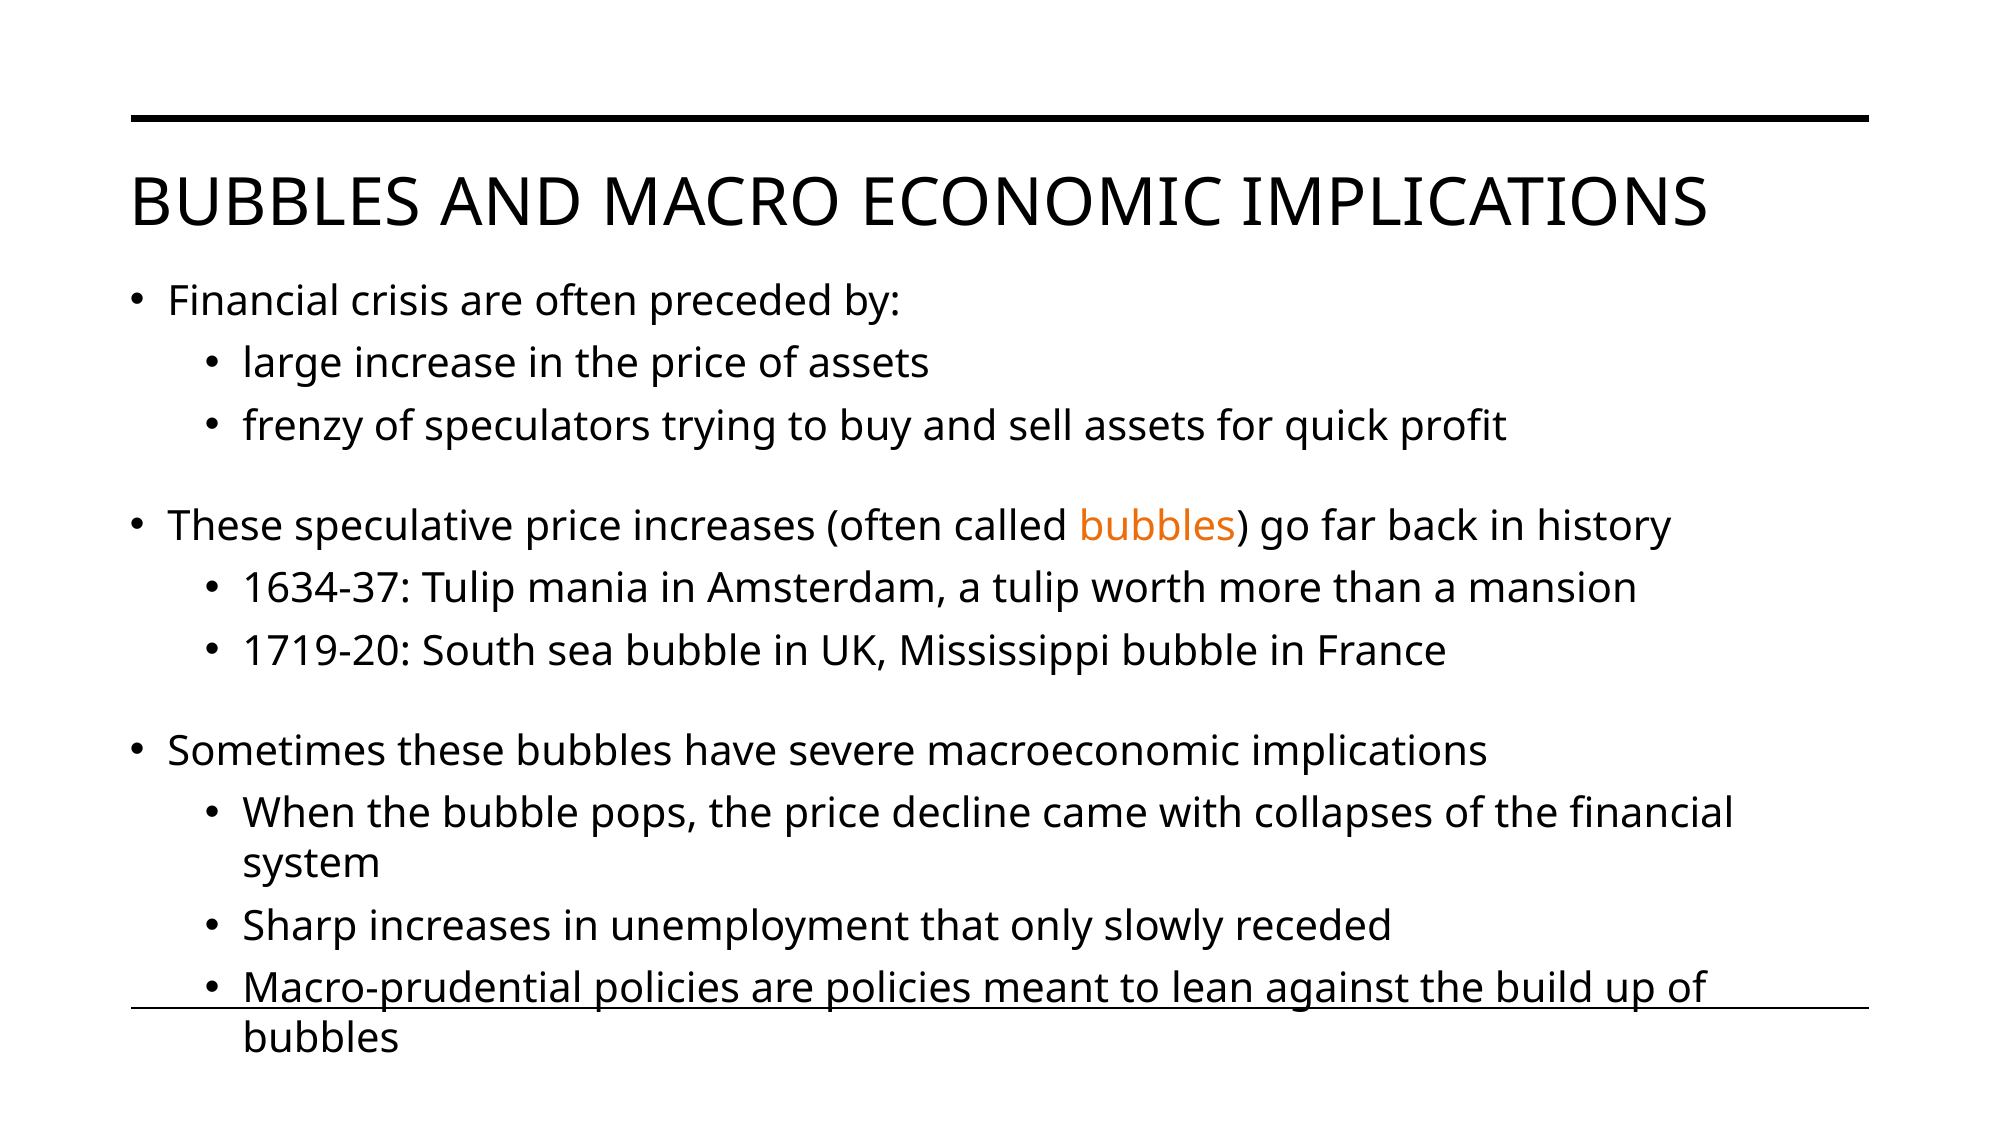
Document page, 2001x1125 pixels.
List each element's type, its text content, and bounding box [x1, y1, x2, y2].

list Financial crisis are often preceded by: large increase in the price of assets frenzy of speculators trying to buy and sell assets for quick profit These speculative price increases (often called bubbles) go far back in history 1634-37: Tulip mania in Amsterdam, a tulip worth more than a mansion 1719-20: South sea bubble in UK, Mississippi bubble in France Sometimes these bubbles have severe macroeconomic implications When the bubble pops, the price decline came with collapses of the financial system Sharp increases in unemployment that only slowly receded Macro-prudential policies are policies meant to lean against the build up of bubbles [114, 265, 1869, 973]
title Bubbles and macro economic implications [114, 151, 1869, 236]
